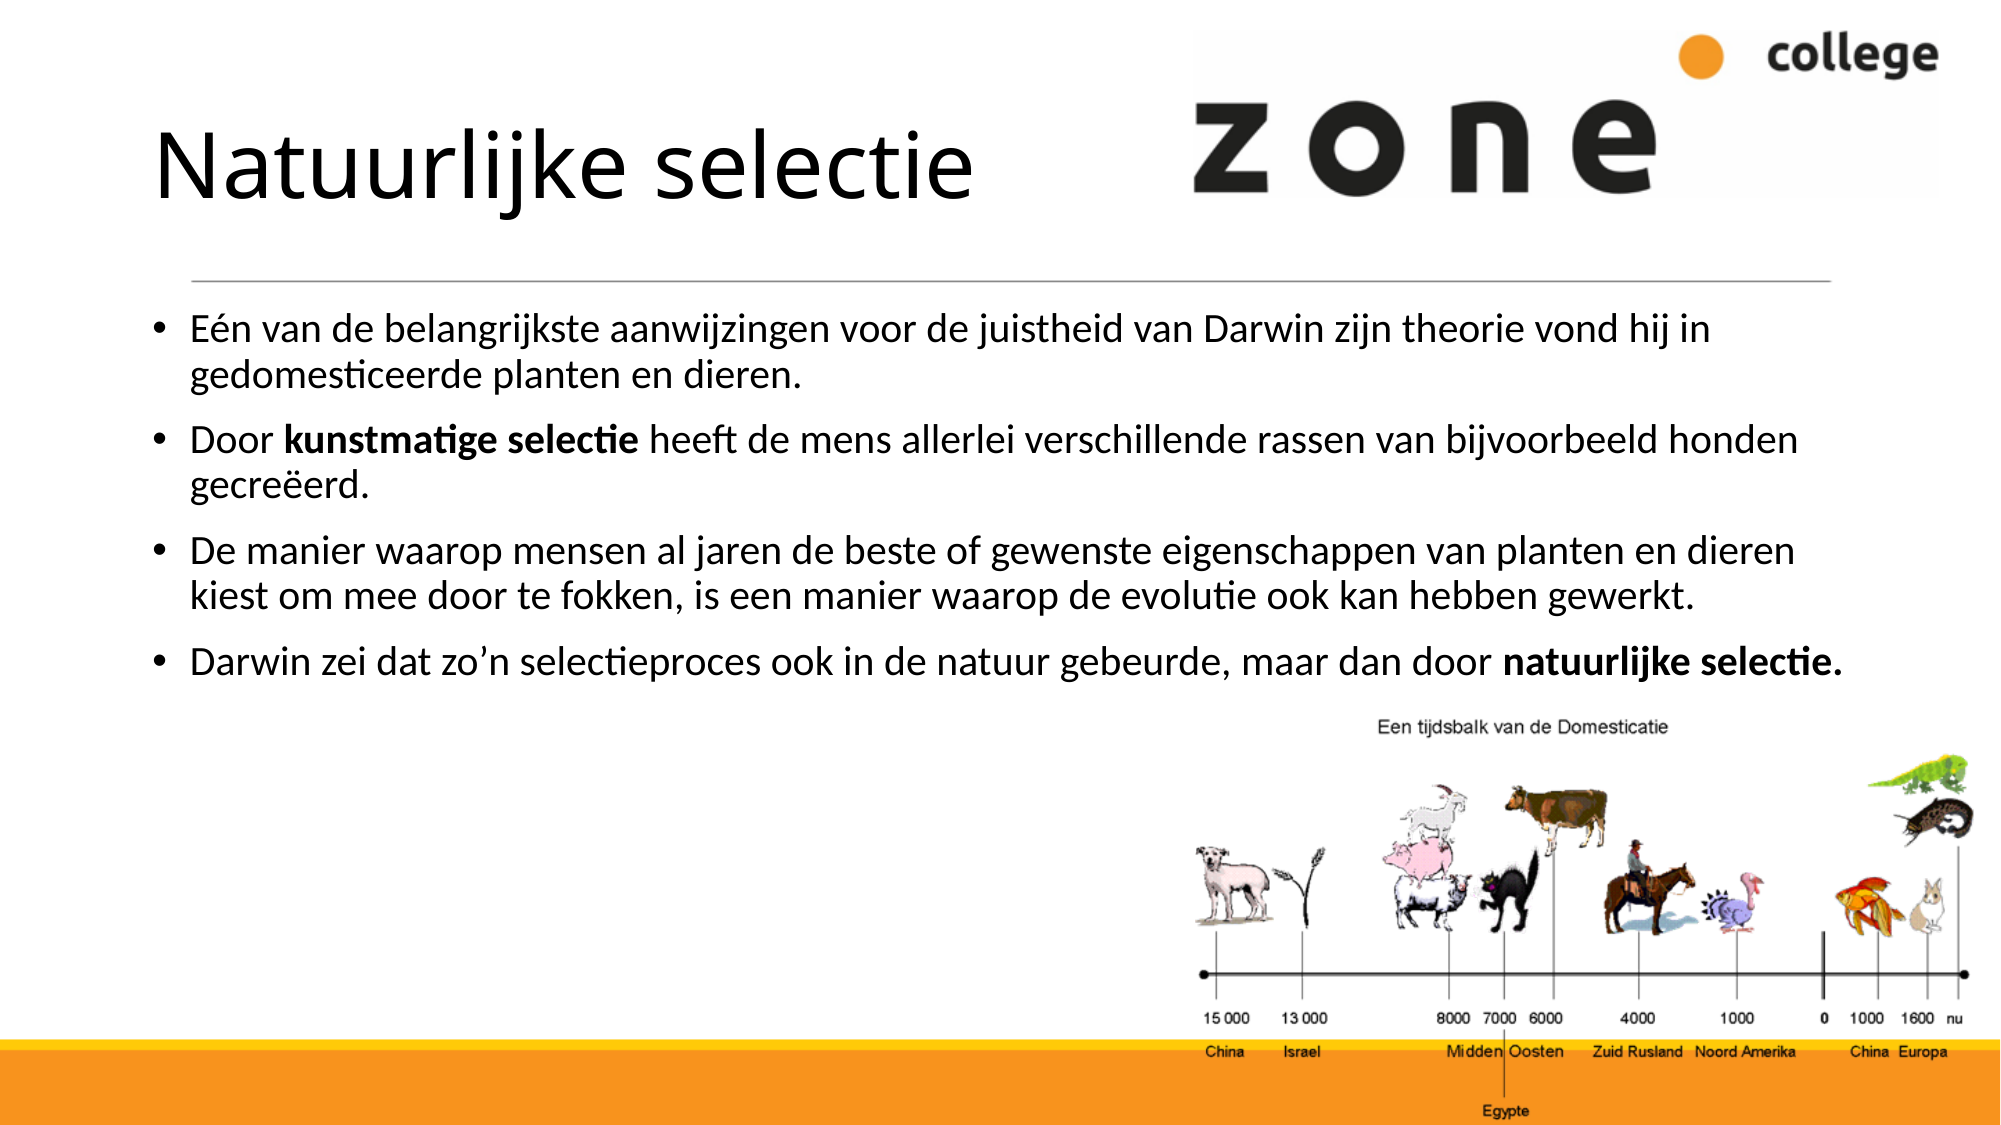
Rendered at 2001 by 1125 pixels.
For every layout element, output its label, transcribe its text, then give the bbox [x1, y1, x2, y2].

title Natuurlijke selectie [137, 59, 1863, 278]
picture [0, 0, 2001, 1125]
list Eén van de belangrijkste aanwijzingen voor de juistheid van Darwin zijn theorie vond hij in gedomesticeerde planten en dieren. Door kunstmatige selectie heeft de mens allerlei verschillende rassen van bijvoorbeeld honden gecreëerd. De manier waarop mensen al jaren de beste of gewenste eigenschappen van planten en dieren kiest om mee door te fokken, is een manier waarop de evolutie ook kan hebben gewerkt. Darwin zei dat zo’n selectieproces ook in de natuur gebeurde, maar dan door natuurlijke selectie. [137, 299, 1863, 1014]
